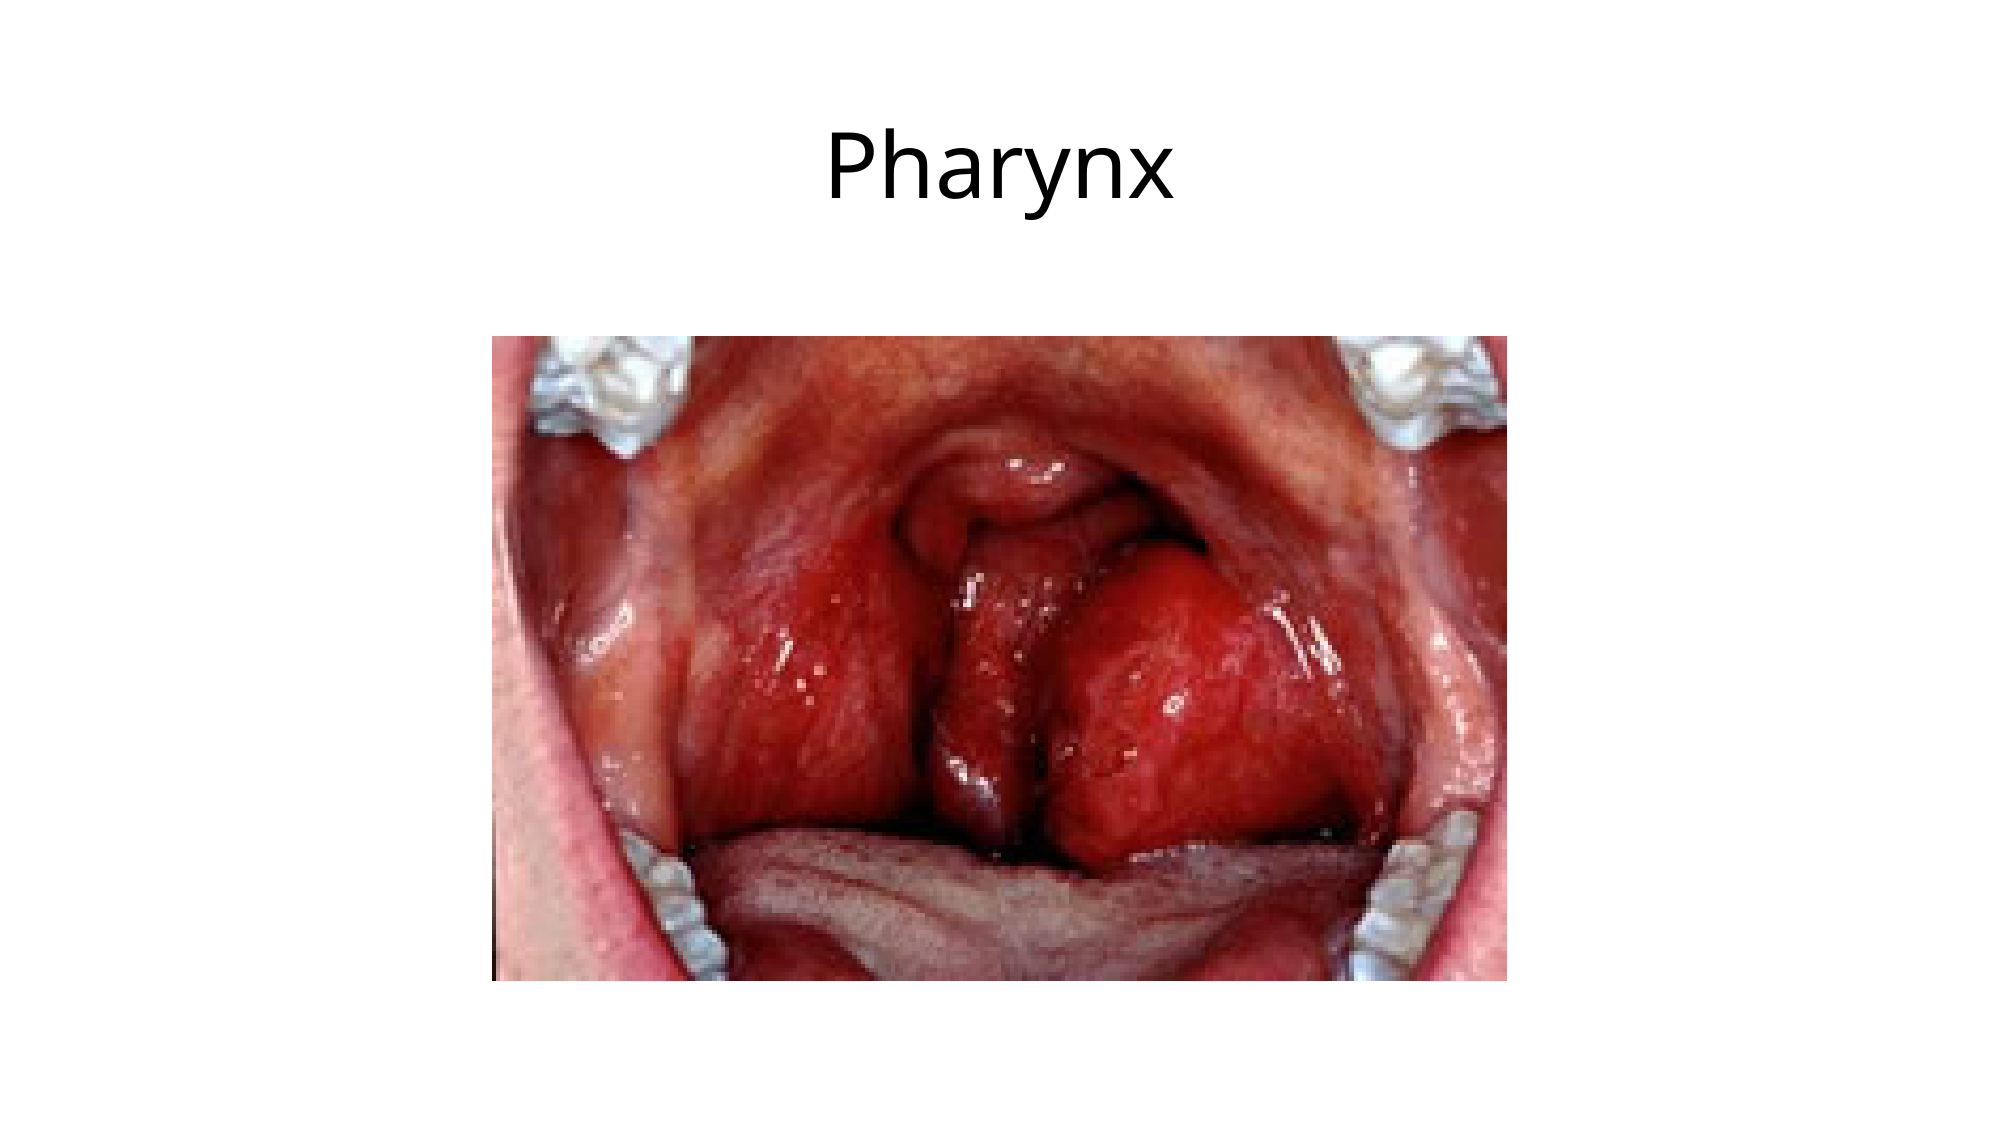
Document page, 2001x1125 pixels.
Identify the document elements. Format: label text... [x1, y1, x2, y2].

title Pharynx [137, 59, 1863, 278]
picture [492, 336, 1508, 981]
